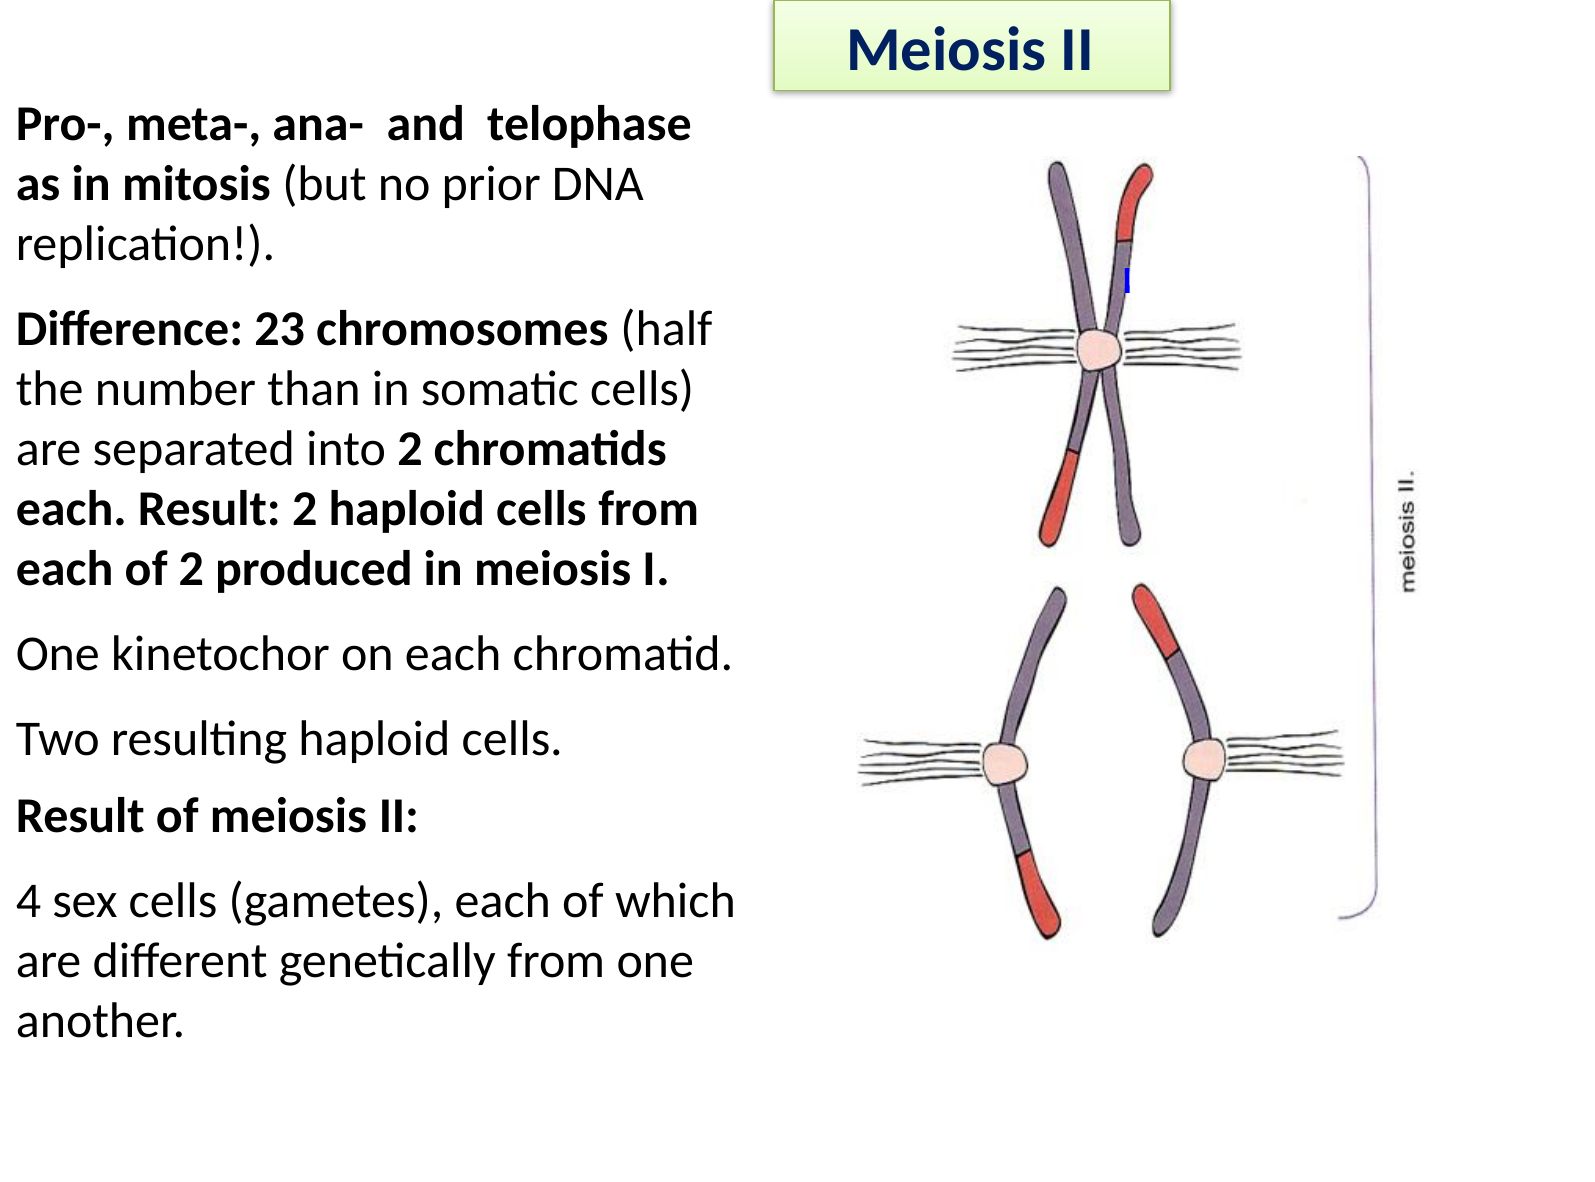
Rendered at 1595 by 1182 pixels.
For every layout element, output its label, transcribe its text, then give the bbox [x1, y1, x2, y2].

text_box Result of meiosis II: 4 sex cells (gametes), each of which are different genetically from one another. [0, 774, 779, 1056]
picture [856, 156, 1436, 952]
text_box Meiosis II [773, 0, 1171, 91]
text_box Pro-, meta-, ana- and telophase as in mitosis (but no prior DNA replication!). Difference: 23 chromosomes (half the number than in somatic cells) are separated into 2 chromatids each. Result: 2 haploid cells from each of 2 produced in meiosis I. One kinetochor on each chromatid. Two resulting haploid cells. [0, 82, 762, 774]
